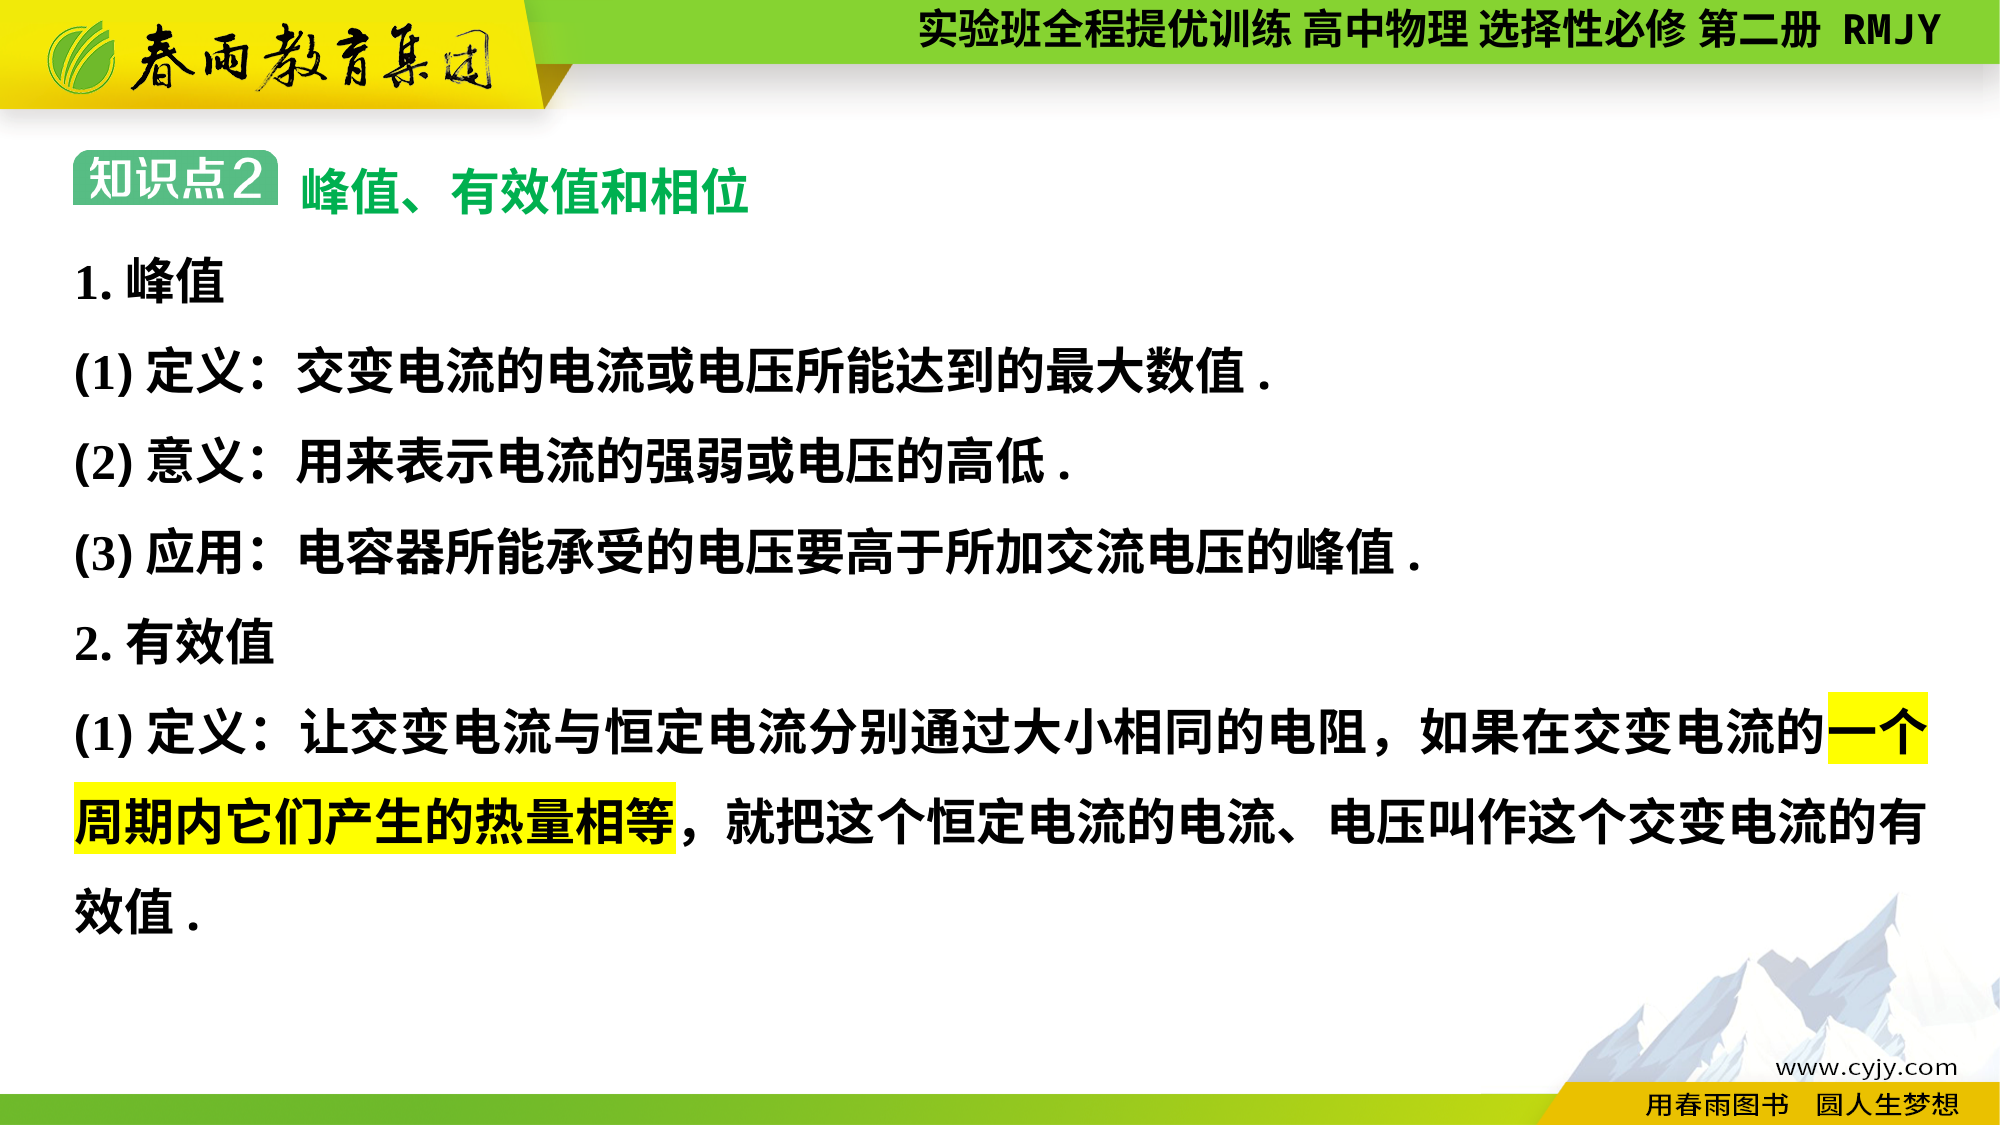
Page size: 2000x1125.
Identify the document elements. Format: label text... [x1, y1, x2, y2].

list 峰值、有效值和相位 1.峰值 (1)定义：交变电流的电流或电压所能达到的最大数值. (2)意义：用来表示电流的强弱或电压的高低. (3)应用：电容器所能承受的电压要高于所加交流电压的峰值. 2.有效值 (1)定义：让交变电流与恒定电流分别通过大小相同的电阻，如果在交变电流的一个周期内它们产生的热量相等，就把这个恒定电流的电流、电压叫作这个交变电流的有效值. [59, 122, 1944, 956]
picture [0, 0, 2000, 1125]
